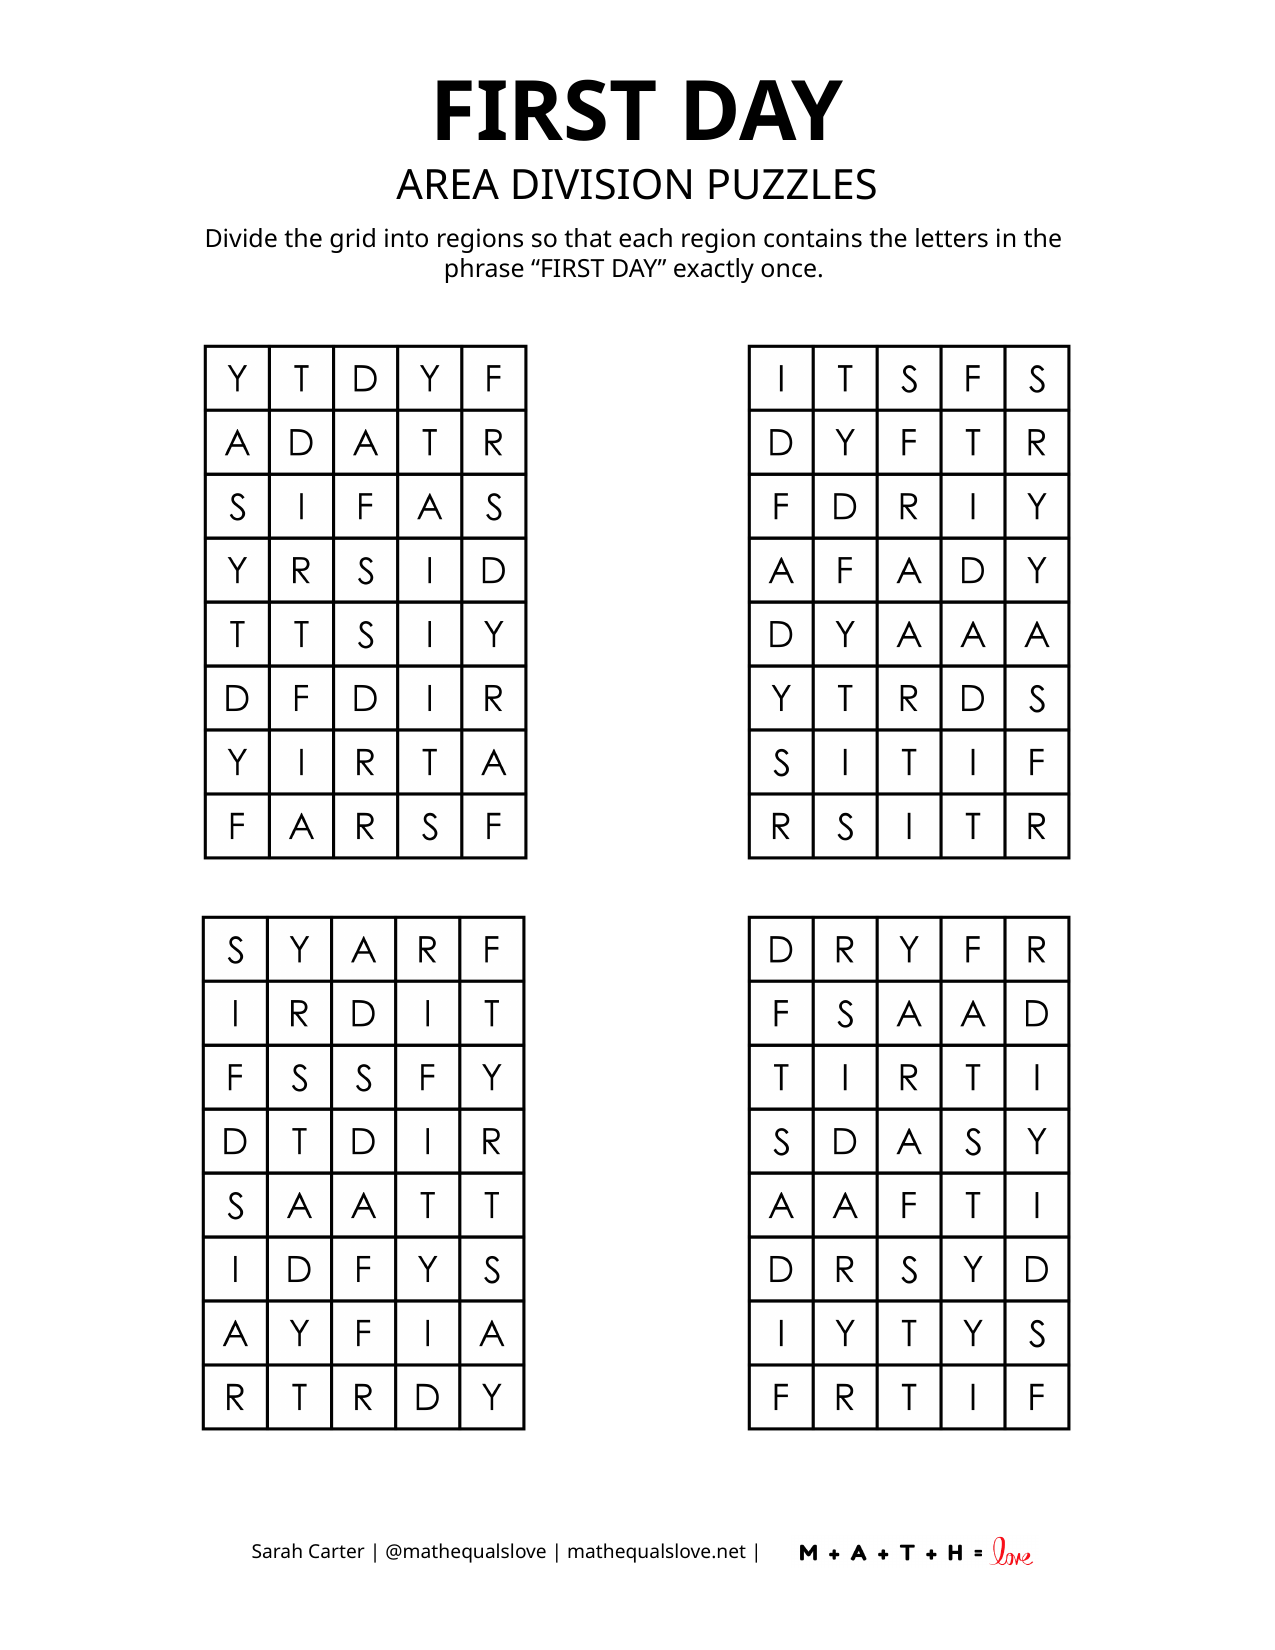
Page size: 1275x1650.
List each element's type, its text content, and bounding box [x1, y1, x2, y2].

text_box Divide the grid into regions so that each region contains the letters in the phrase “FIRST DAY” exactly once. [0, 214, 1275, 290]
picture [790, 1534, 1039, 1569]
text_box Sarah Carter | @mathequalslove | mathequalslove.net | [236, 1532, 1071, 1570]
picture [200, 913, 528, 1433]
picture [745, 913, 1073, 1433]
text_box FIRST DAY AREA DIVISION PUZZLES [77, 50, 1198, 214]
picture [201, 342, 529, 862]
picture [745, 342, 1073, 862]
